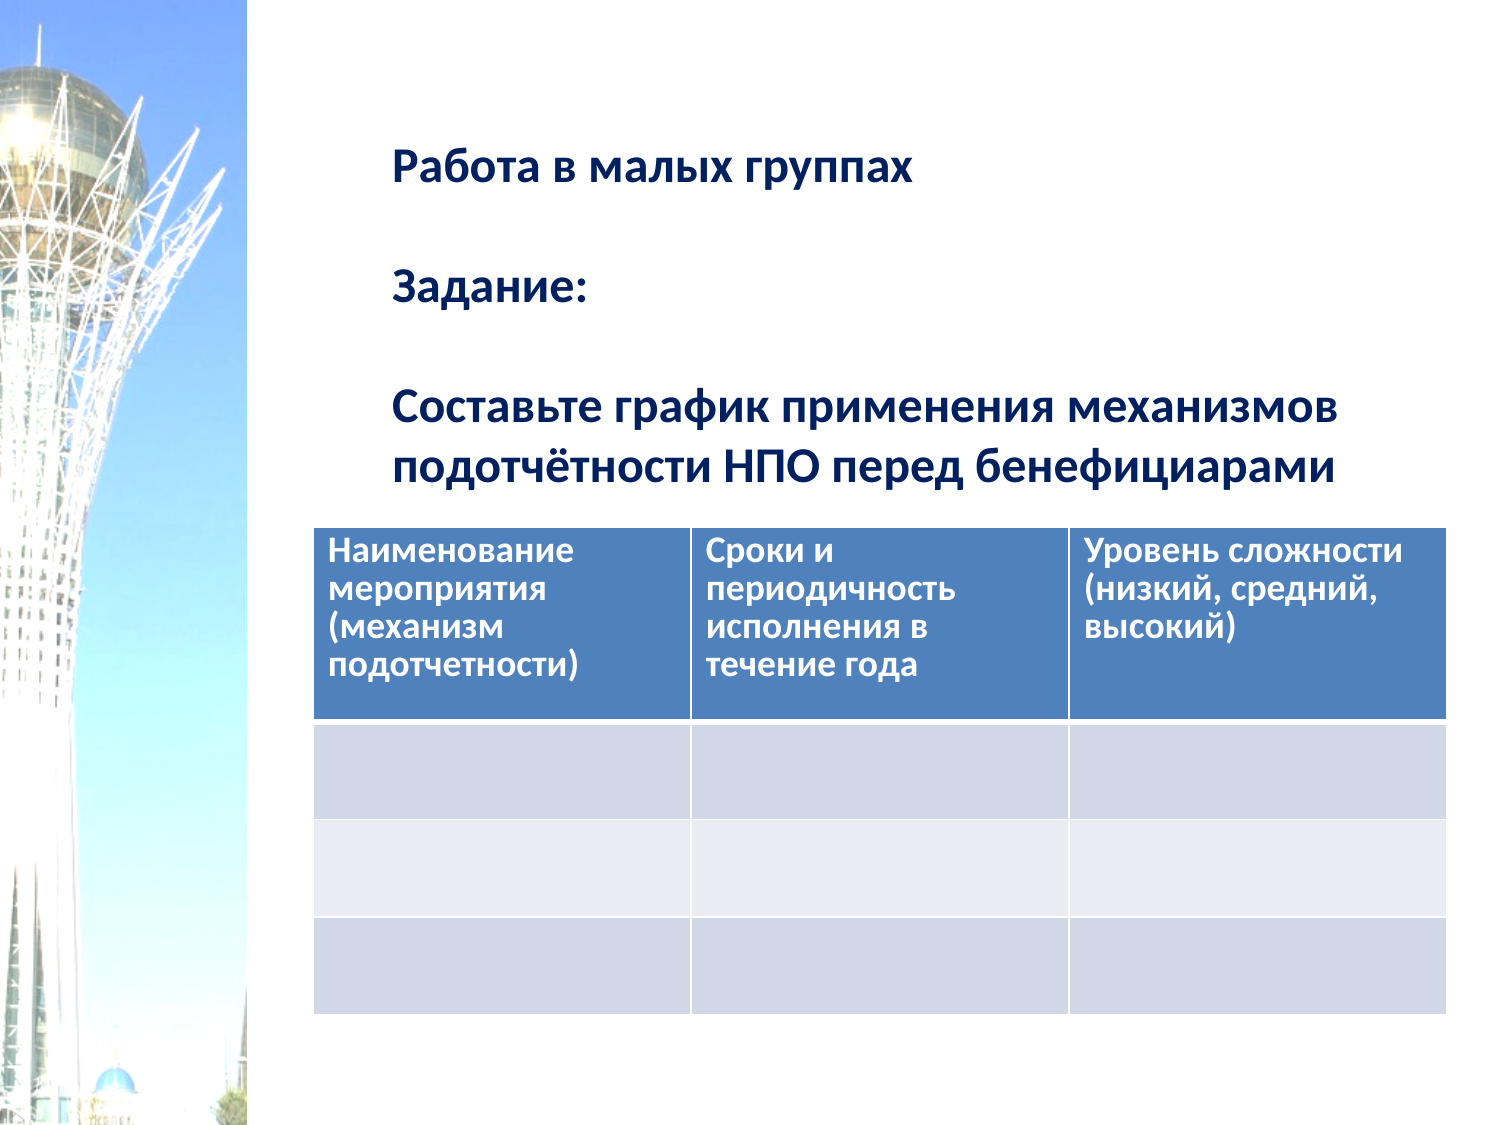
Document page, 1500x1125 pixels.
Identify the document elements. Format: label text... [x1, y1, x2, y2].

table_cell [692, 725, 1068, 819]
table_cell [1070, 725, 1446, 819]
text_box Работа в малых группах Задание: Составьте график применения механизмов подотчётности НПО перед бенефициарами [377, 125, 1366, 501]
table_header Сроки и периодичность исполнения в течение года [692, 528, 1068, 719]
table_cell [692, 918, 1068, 1014]
table_header Уровень сложности (низкий, средний, высокий) [1070, 528, 1446, 719]
table_cell [314, 725, 690, 819]
table_header Наименование мероприятия (механизм подотчетности) [314, 528, 690, 719]
table_cell [1070, 820, 1446, 916]
table_cell [692, 820, 1068, 916]
table_cell [1070, 918, 1446, 1014]
table_cell [314, 918, 690, 1014]
picture [0, 0, 247, 1125]
table_cell [314, 820, 690, 916]
